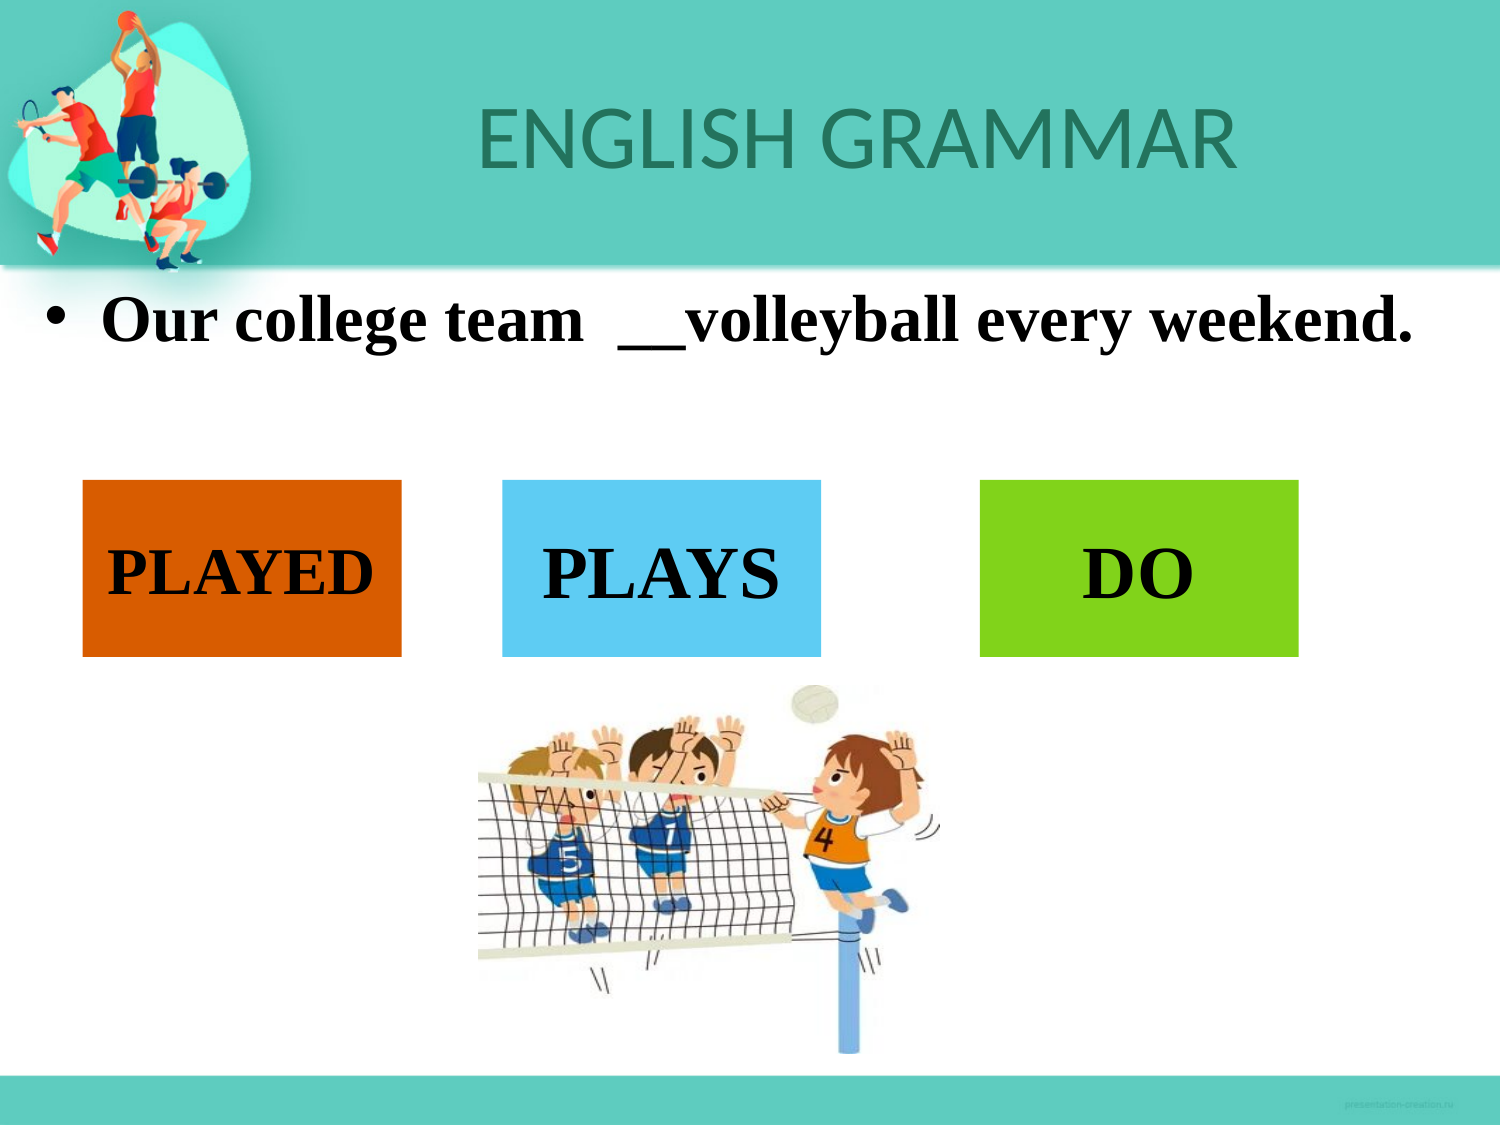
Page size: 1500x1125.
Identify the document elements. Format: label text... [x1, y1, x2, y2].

picture [0, 0, 1500, 1125]
text_box PLAYED [81, 478, 404, 659]
text_box PLAYS [500, 478, 823, 659]
text_box DO [978, 478, 1301, 659]
list Our college team __volleyball every weekend. [29, 267, 1471, 1012]
title ENGLISH GRAMMAR [242, 37, 1475, 227]
